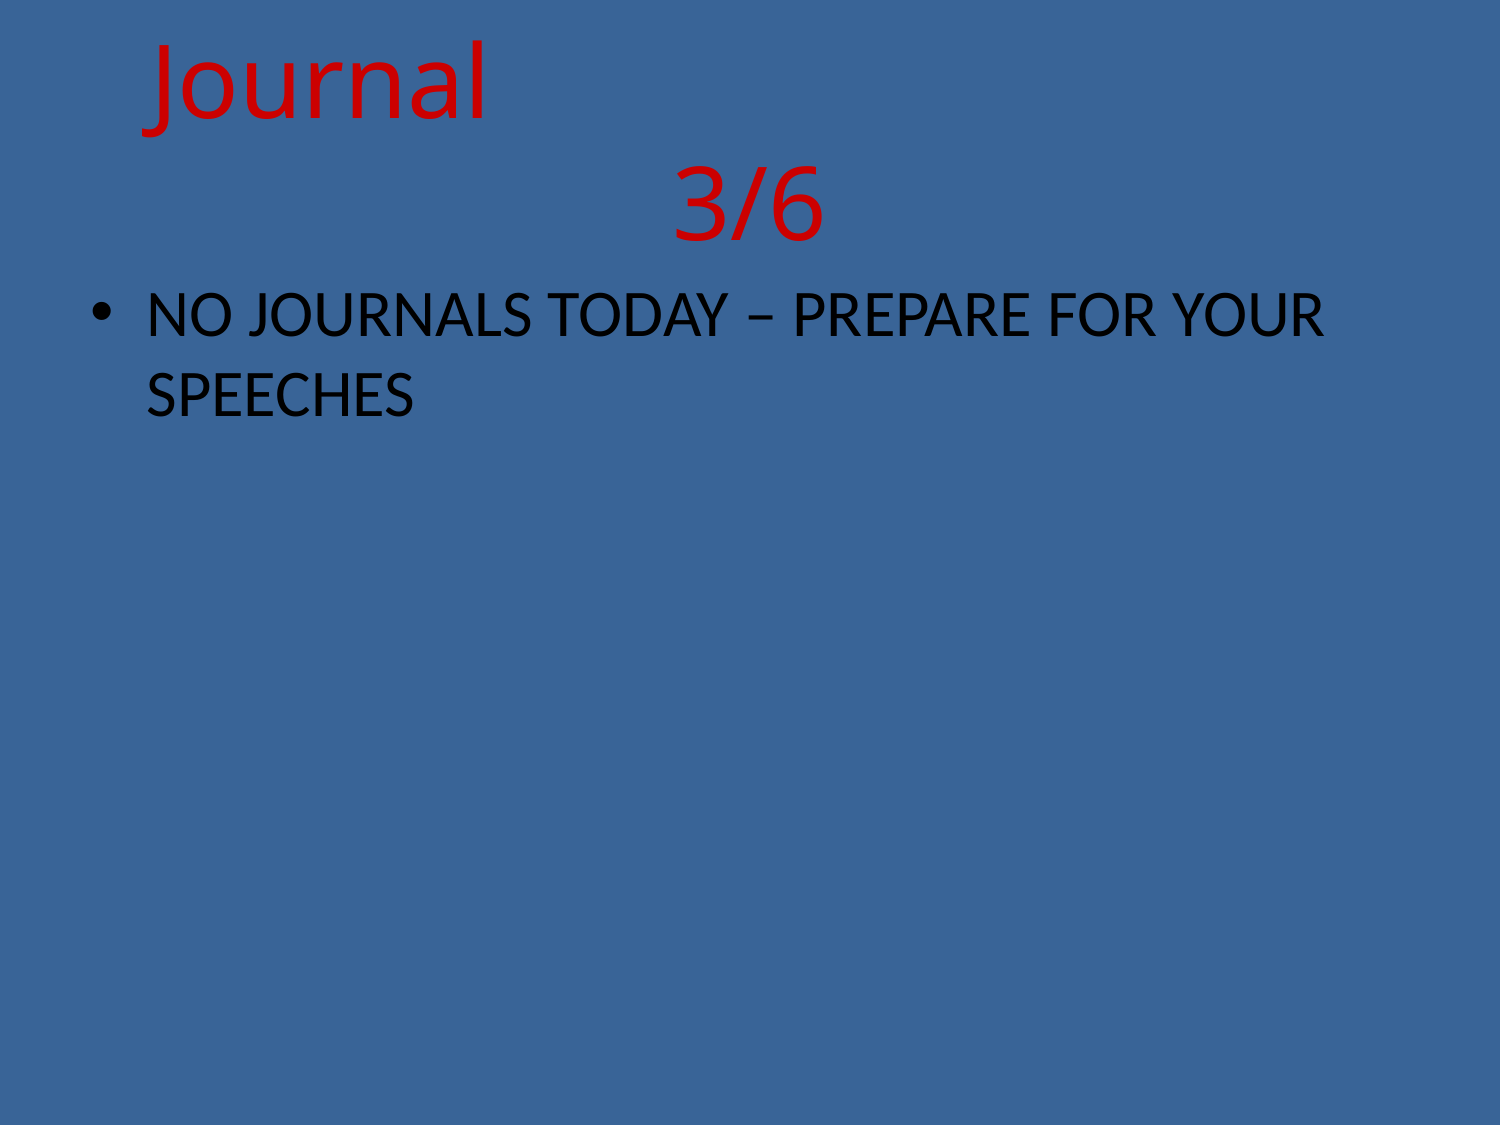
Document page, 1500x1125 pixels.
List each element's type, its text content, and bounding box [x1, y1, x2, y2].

list NO JOURNALS TODAY – PREPARE FOR YOUR SPEECHES [74, 262, 1426, 1006]
title Journal 3/6 [74, 44, 1426, 233]
